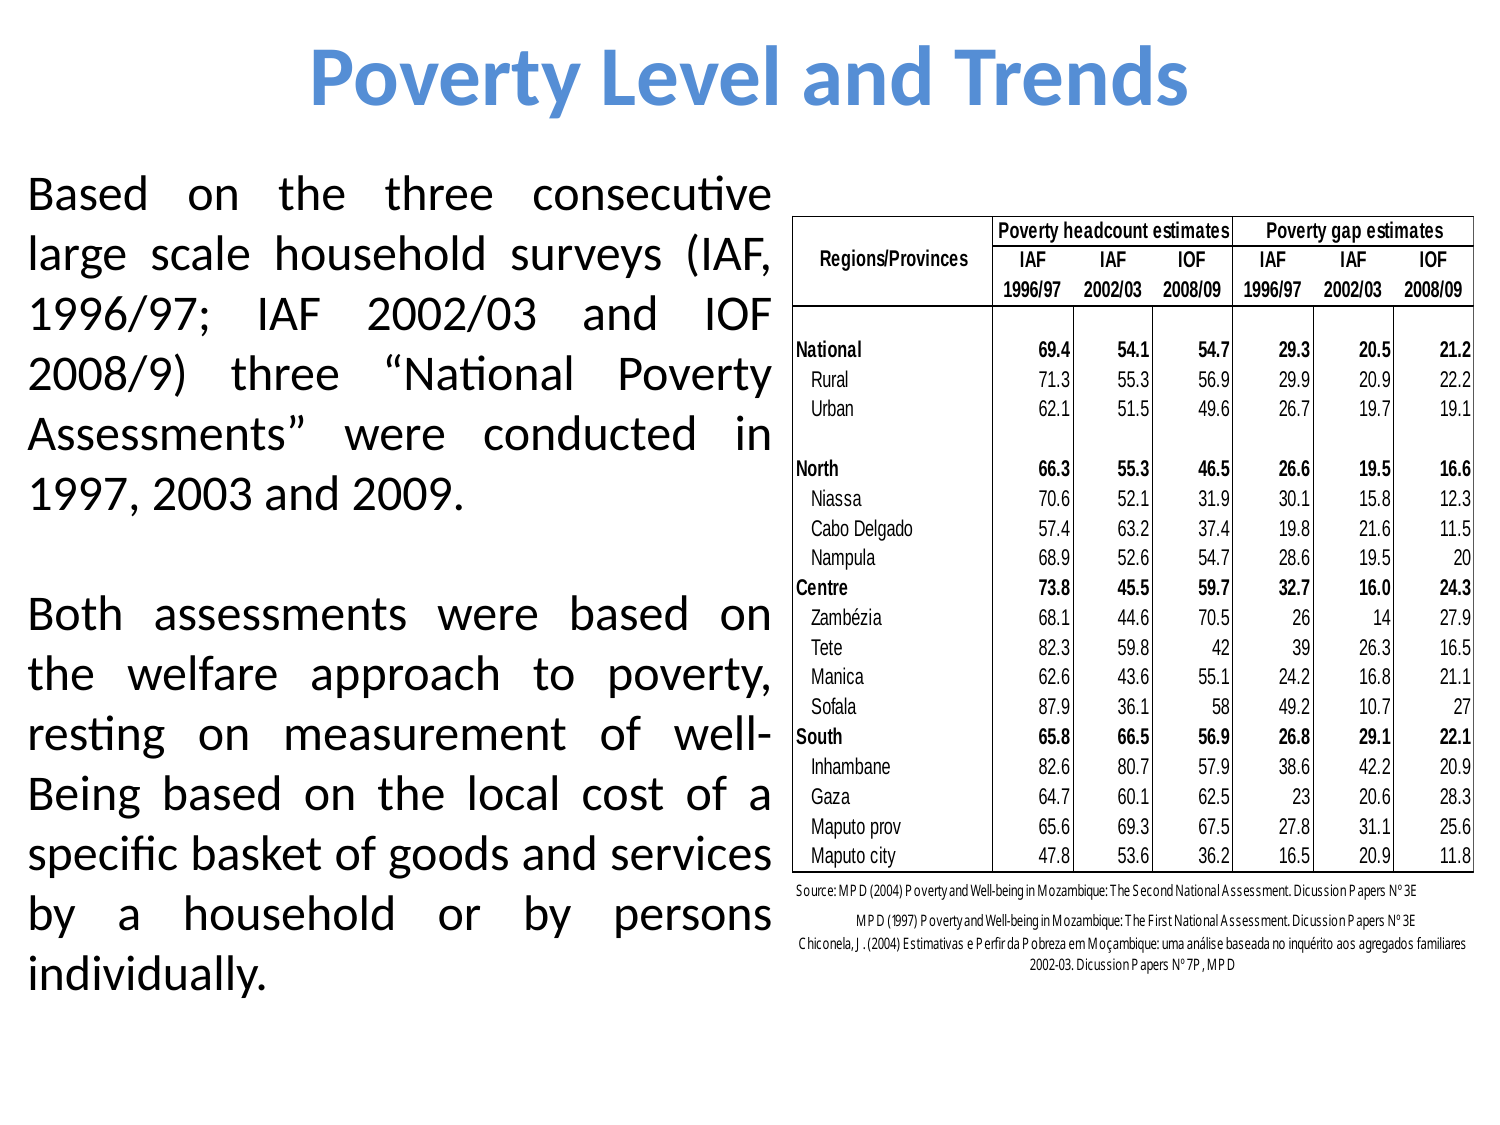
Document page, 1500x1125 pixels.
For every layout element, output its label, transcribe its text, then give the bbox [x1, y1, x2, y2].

title Poverty Level and Trends [75, 12, 1425, 130]
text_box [791, 215, 1476, 979]
text_box Based on the three consecutive large scale household surveys (IAF, 1996/97; IAF 2002/03 and IOF 2008/9) three “National Poverty Assessments” were conducted in 1997, 2003 and 2009. Both assessments were based on the welfare approach to poverty, resting on measurement of well-Being based on the local cost of a specific basket of goods and services by a household or by persons individually. [12, 153, 788, 1008]
